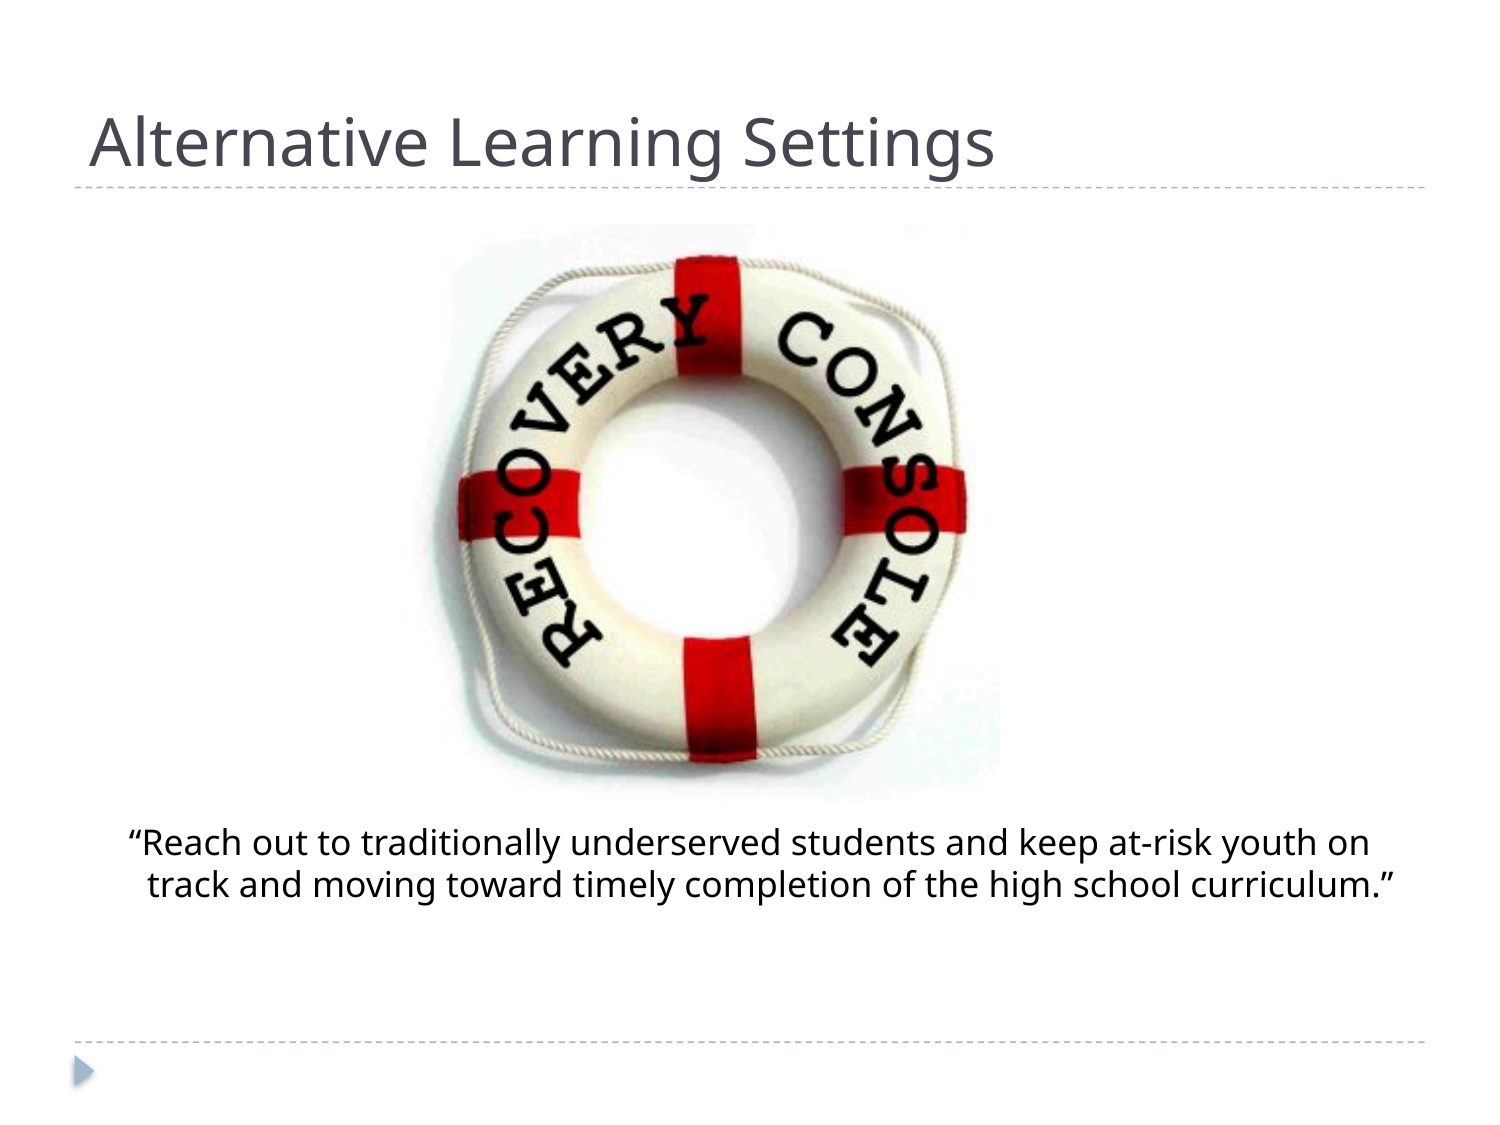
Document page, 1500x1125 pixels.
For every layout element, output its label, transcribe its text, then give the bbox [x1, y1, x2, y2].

title Alternative Learning Settings [75, 24, 1425, 188]
list “Reach out to traditionally underserved students and keep at-risk youth on track and moving toward timely completion of the high school curriculum.” [75, 812, 1425, 950]
picture [412, 224, 1001, 813]
